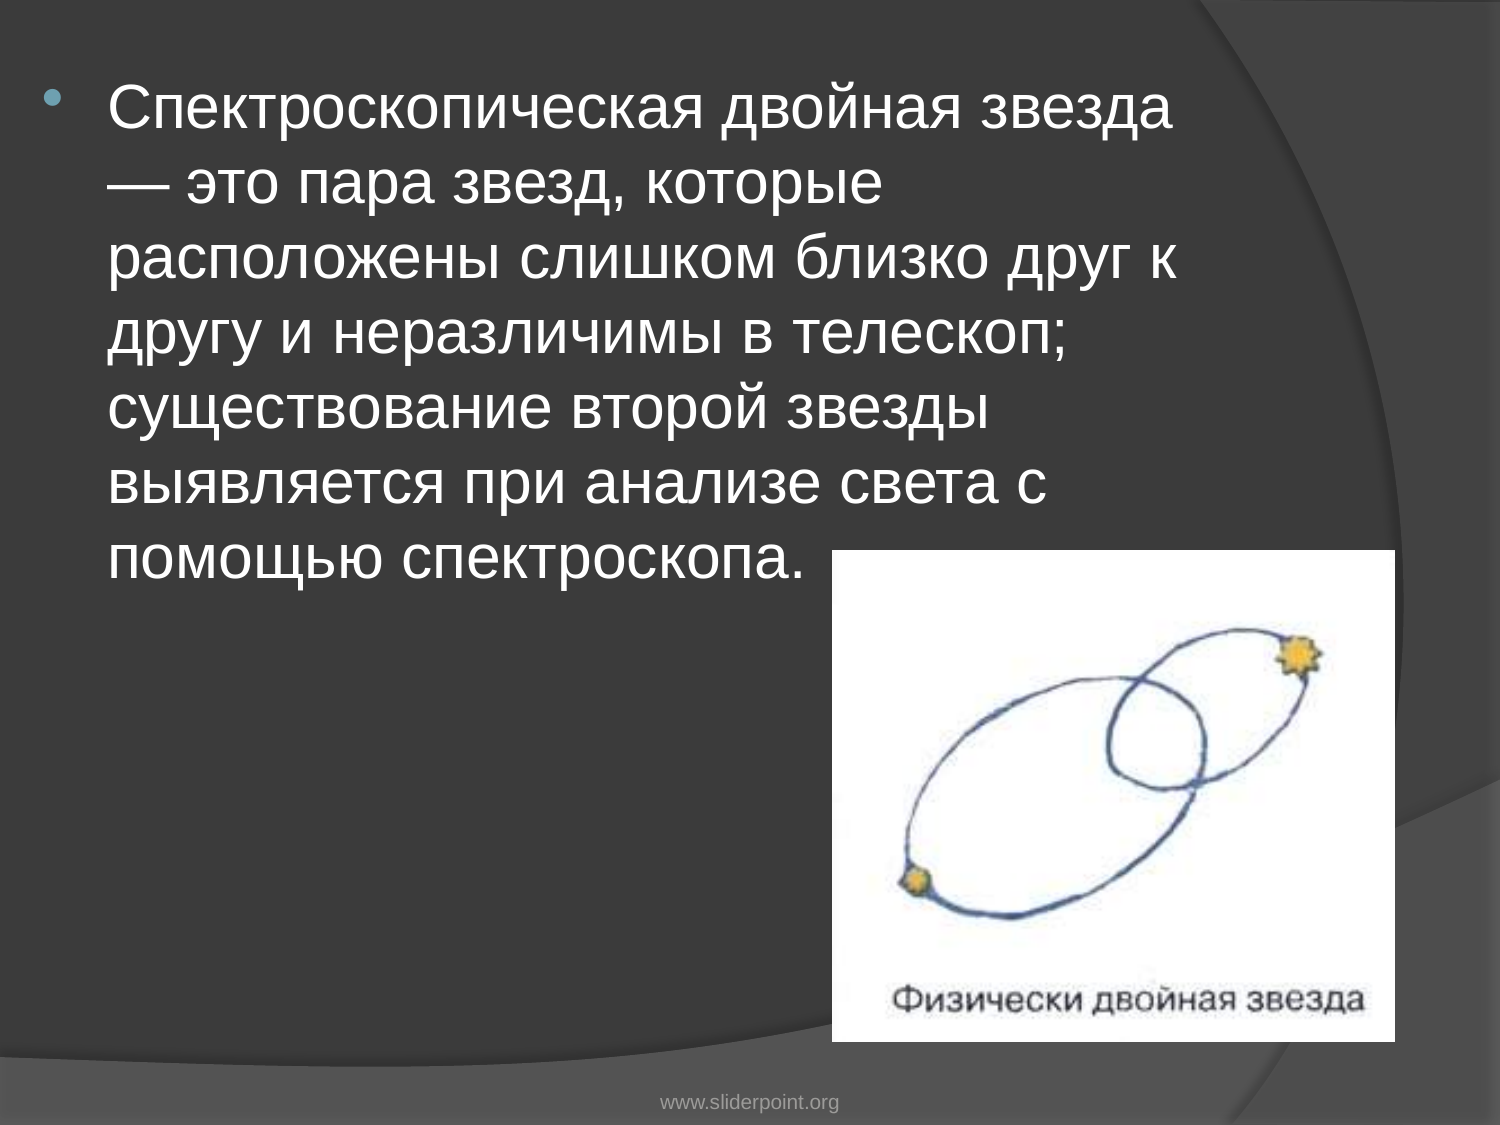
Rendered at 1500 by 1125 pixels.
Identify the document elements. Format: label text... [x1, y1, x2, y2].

list Спектроскопическая двойная звезда — это пара звезд, которые расположены слишком близко друг к другу и неразличимы в телескоп; существование второй звезды выявляется при анализе света с помощью спектроскопа. [23, 58, 1249, 801]
picture [831, 550, 1395, 1042]
footer www.sliderpoint.org [512, 1053, 988, 1114]
